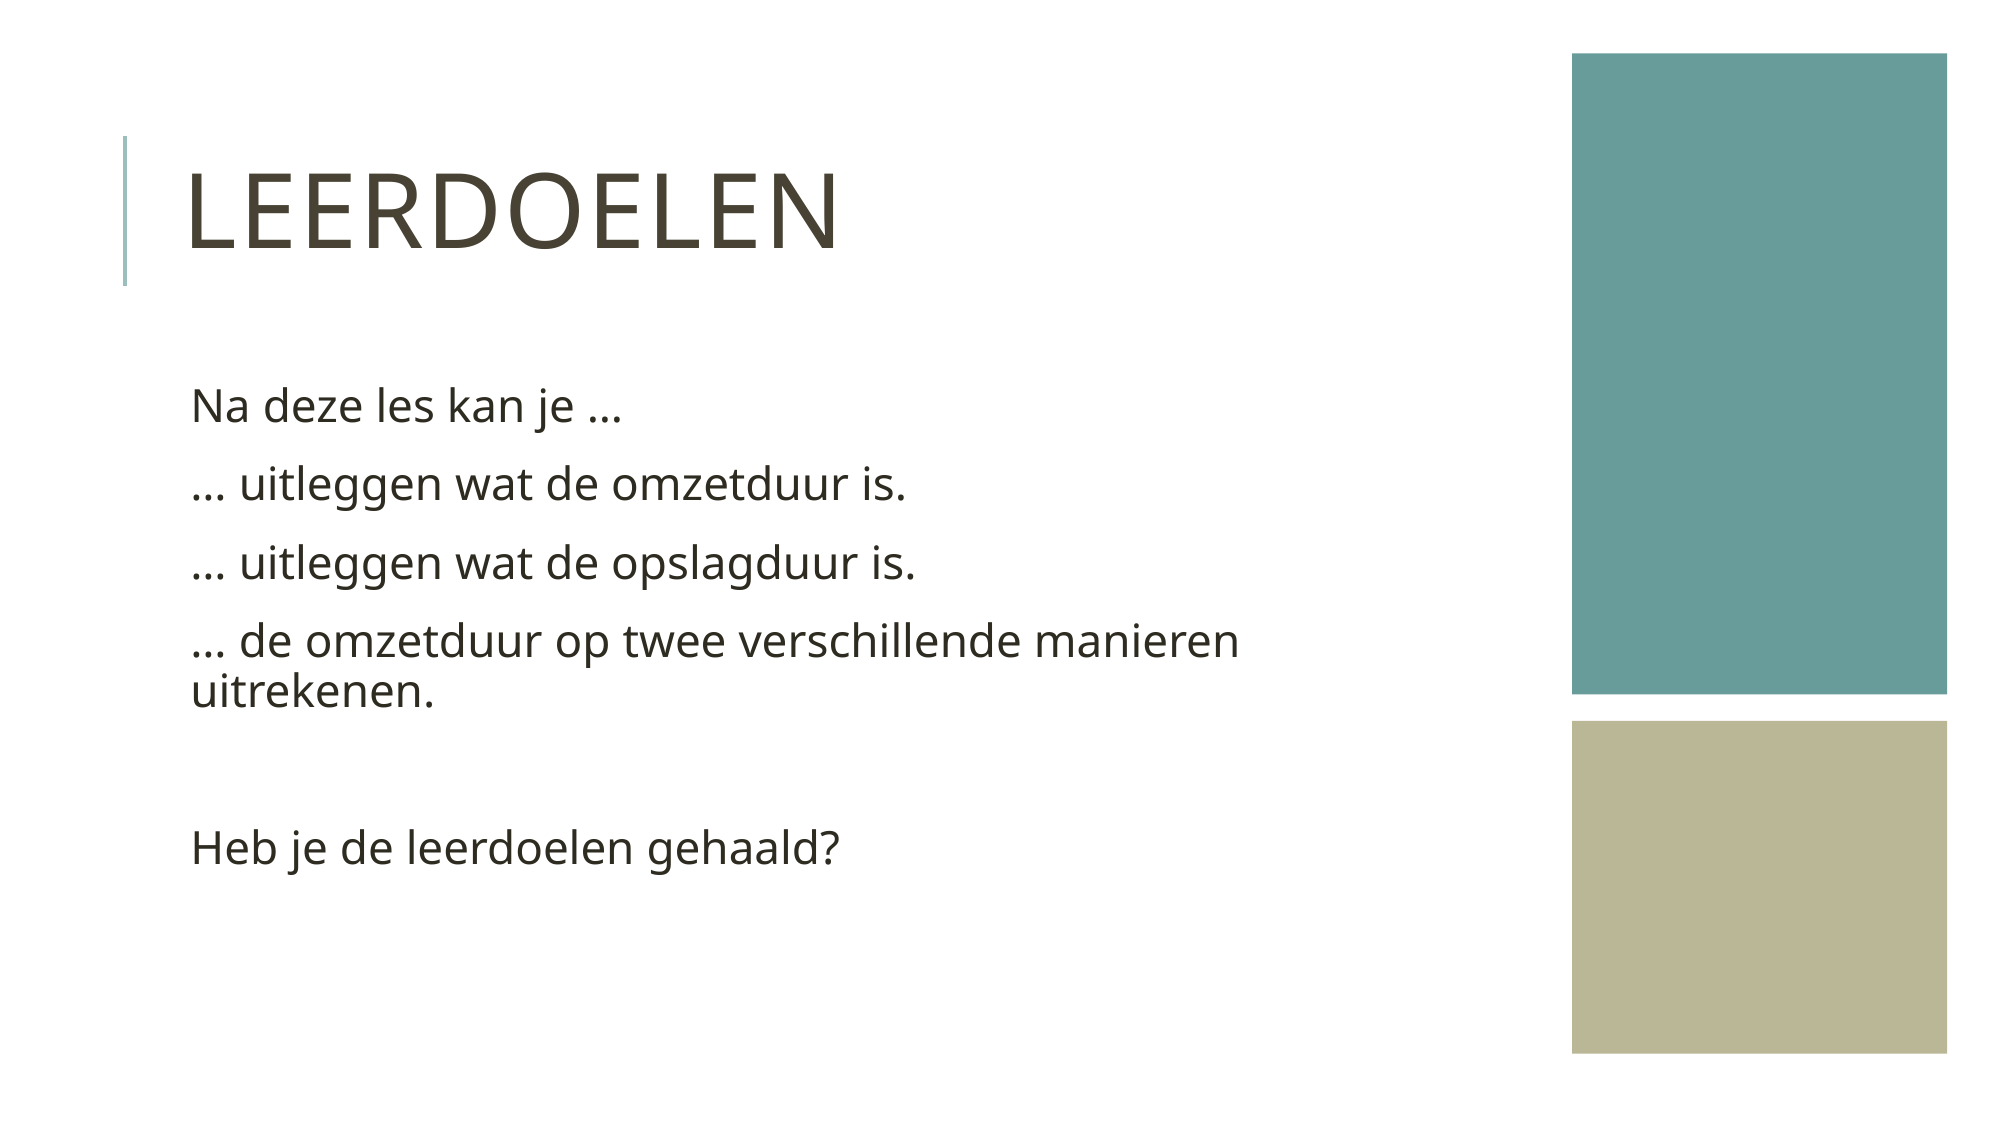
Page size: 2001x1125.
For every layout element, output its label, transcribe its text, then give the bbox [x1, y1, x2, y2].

text_box [1571, 52, 1948, 696]
title Leerdoelen [168, 96, 1484, 342]
text_box [1571, 720, 1948, 1055]
list Na deze les kan je … … uitleggen wat de omzetduur is. … uitleggen wat de opslagduur is. … de omzetduur op twee verschillende manieren uitrekenen. Heb je de leerdoelen gehaald? [168, 375, 1484, 1035]
